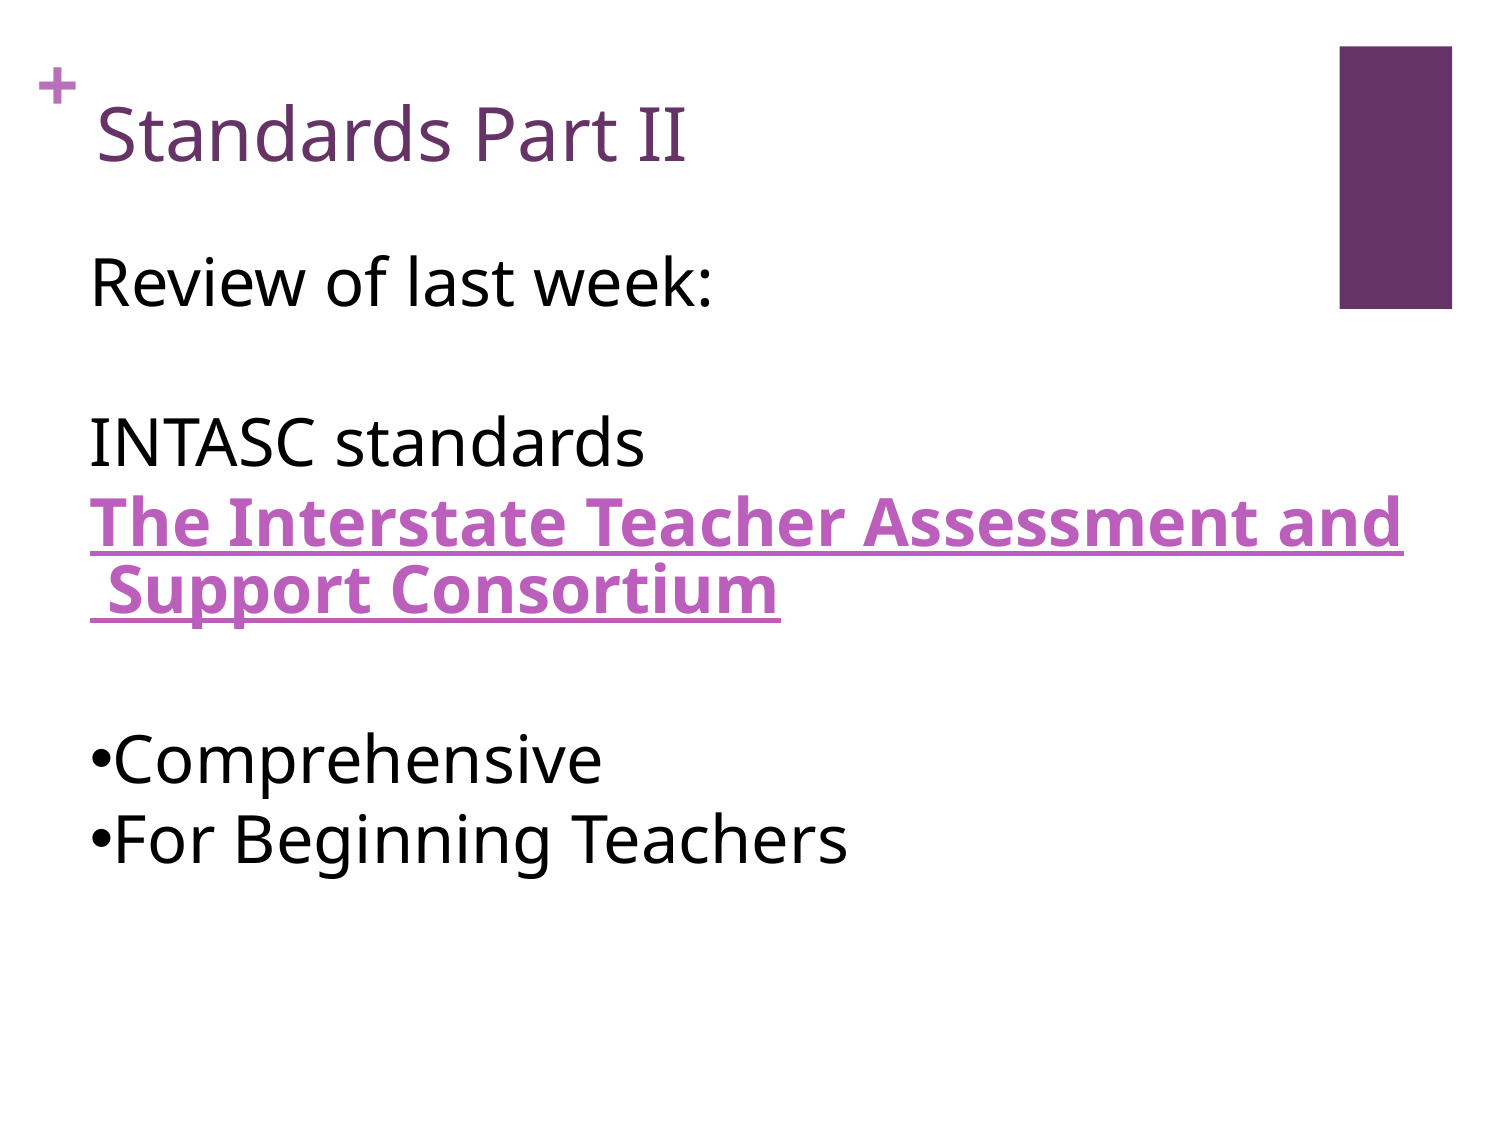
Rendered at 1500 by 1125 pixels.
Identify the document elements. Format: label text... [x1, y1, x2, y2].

text_box Review of last week: INTASC standards The Interstate Teacher Assessment and Support Consortium Comprehensive For Beginning Teachers [74, 232, 1425, 818]
title Standards Part II [81, 79, 1322, 232]
